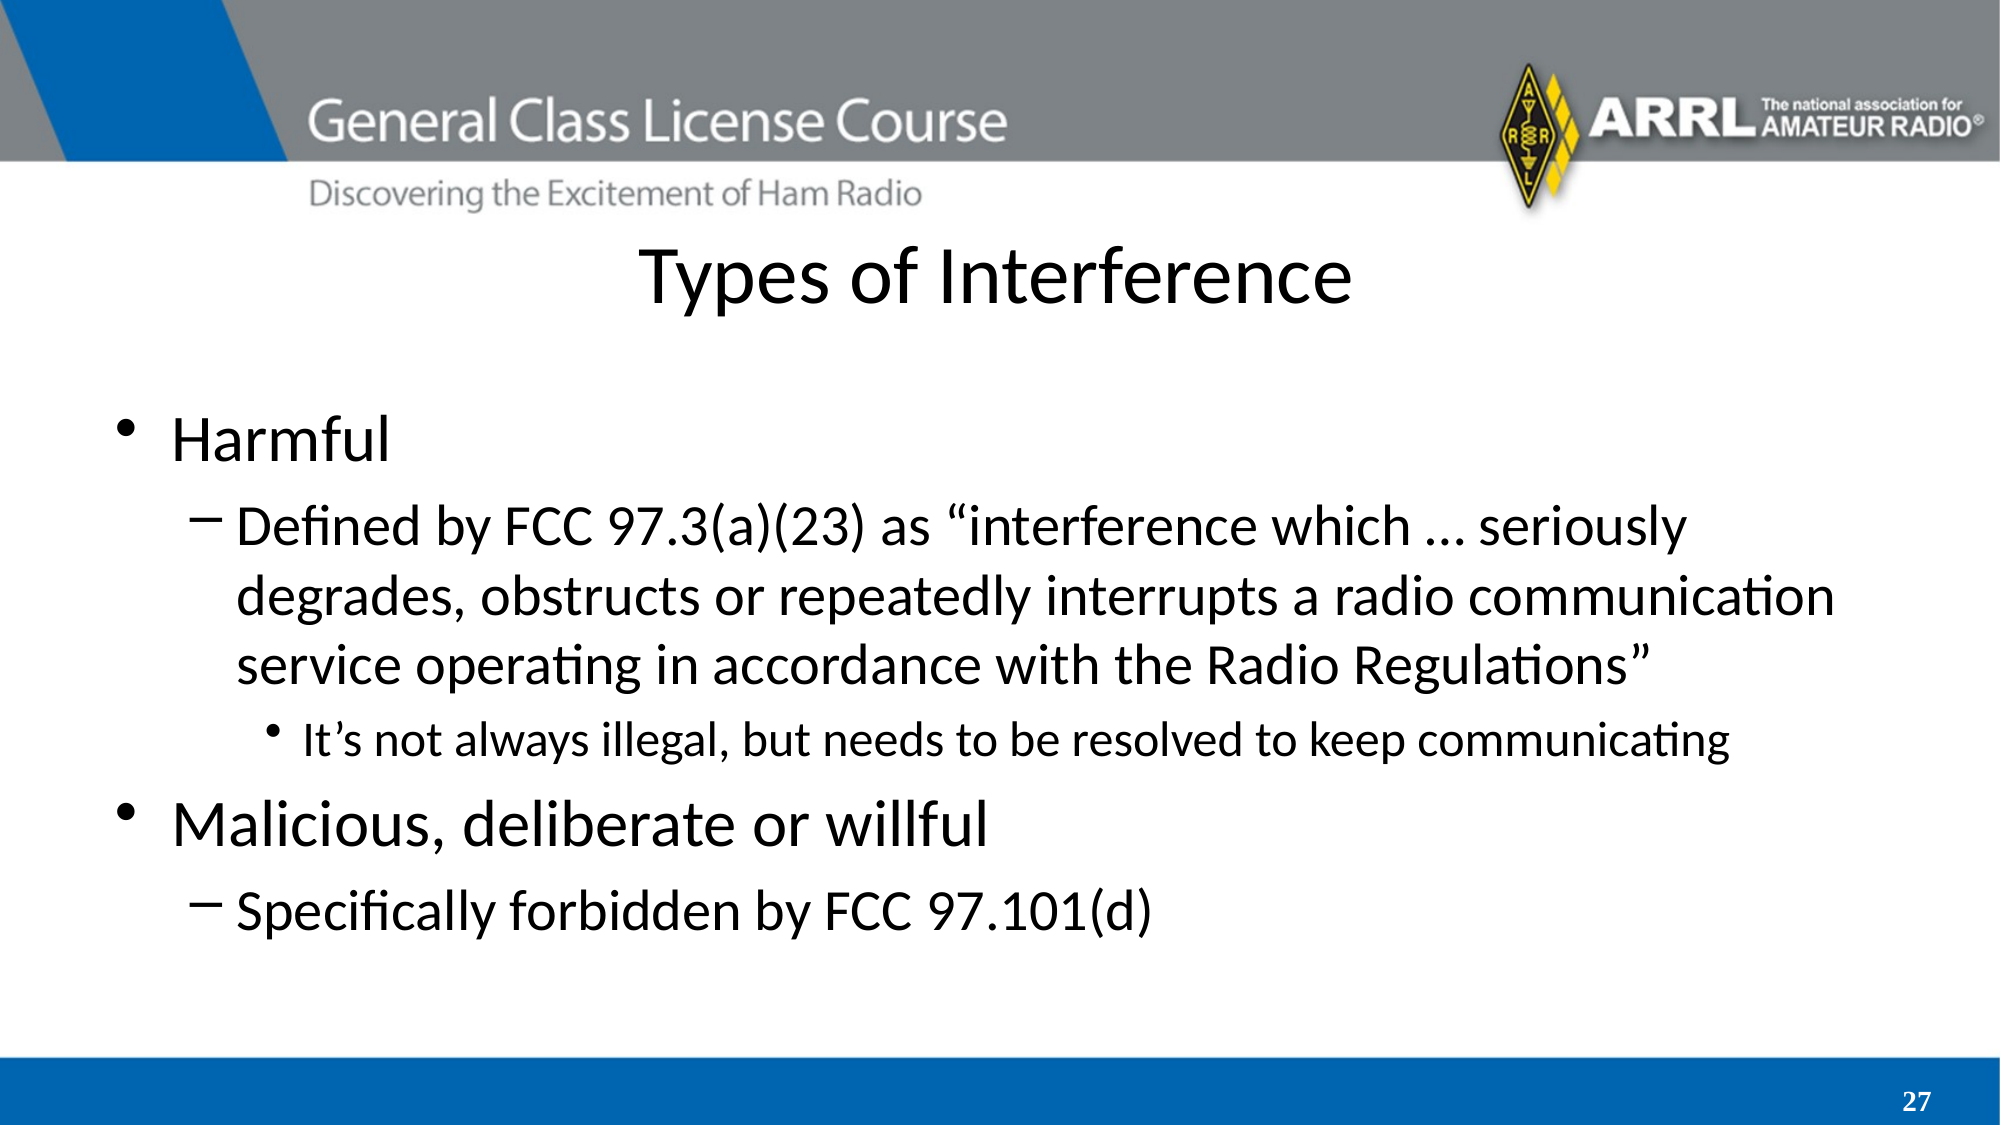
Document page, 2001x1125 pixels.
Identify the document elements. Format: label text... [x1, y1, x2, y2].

list Harmful Defined by FCC 97.3(a)(23) as “interference which … seriously degrades, obstructs or repeatedly interrupts a radio communication service operating in accordance with the Radio Regulations” It’s not always illegal, but needs to be resolved to keep communicating Malicious, deliberate or willful Specifically forbidden by FCC 97.101(d) [99, 387, 1900, 1075]
title Types of Interference [96, 212, 1897, 356]
picture [0, 0, 2001, 1125]
